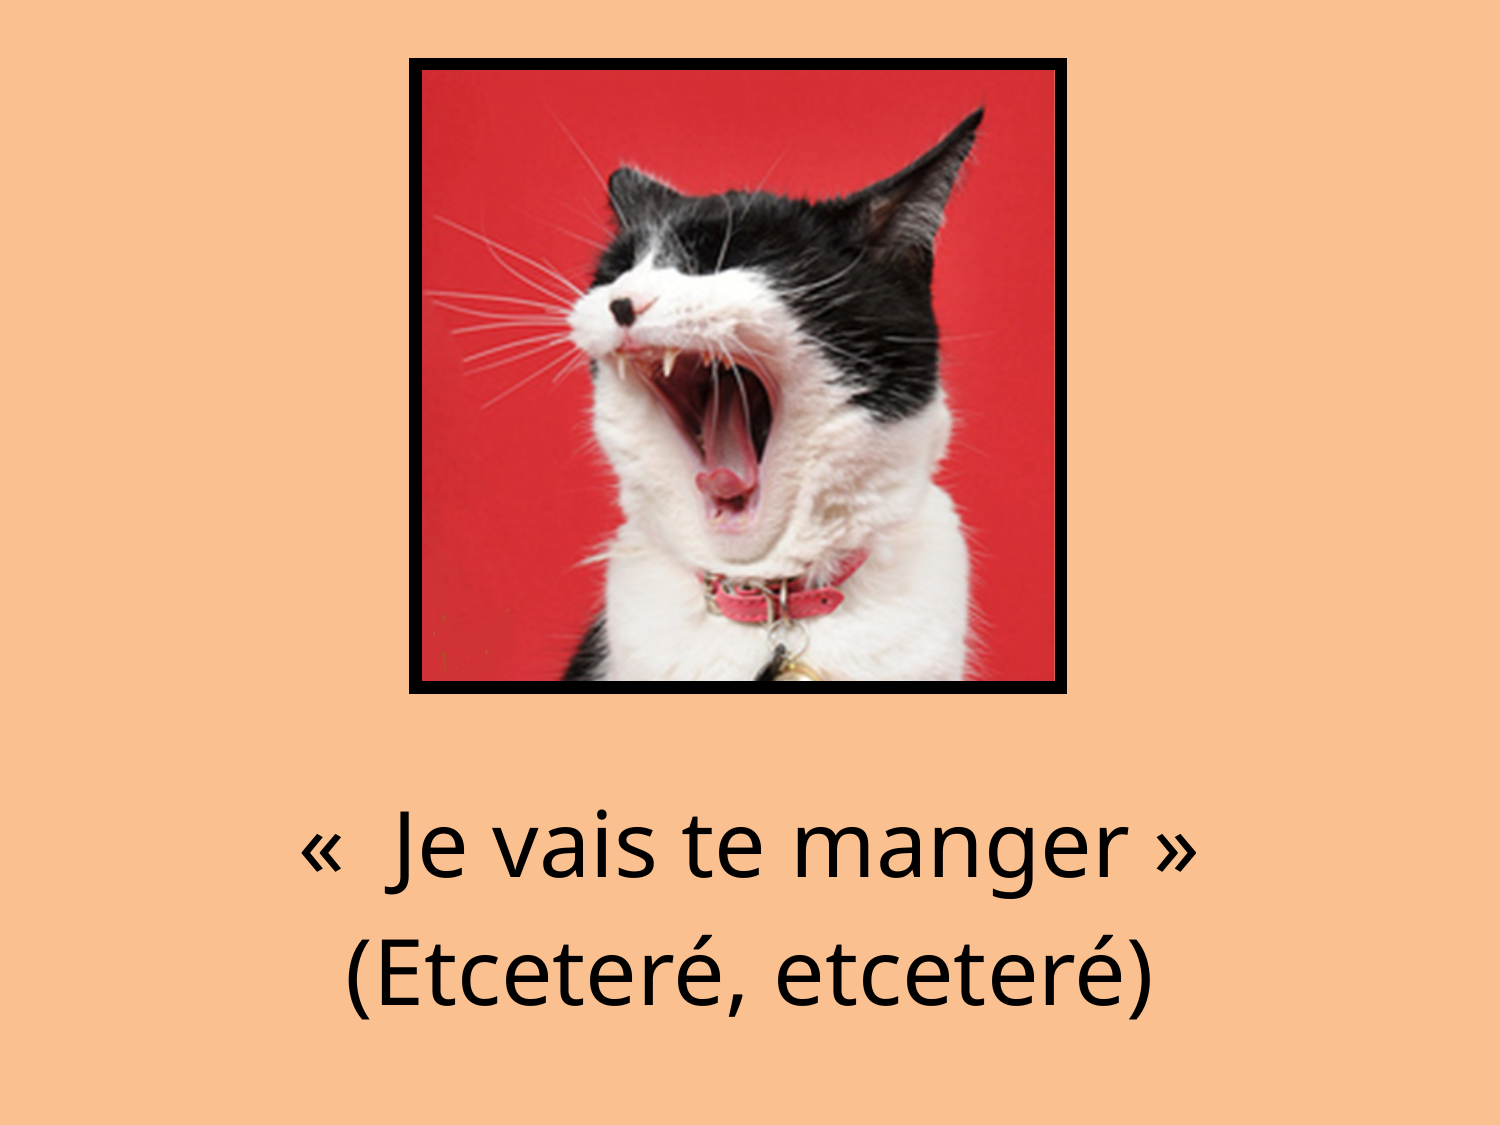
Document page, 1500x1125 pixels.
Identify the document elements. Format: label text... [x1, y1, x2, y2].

picture [421, 70, 1055, 682]
list « Je vais te manger » (Etceteré, etceteré) [75, 778, 1425, 1067]
